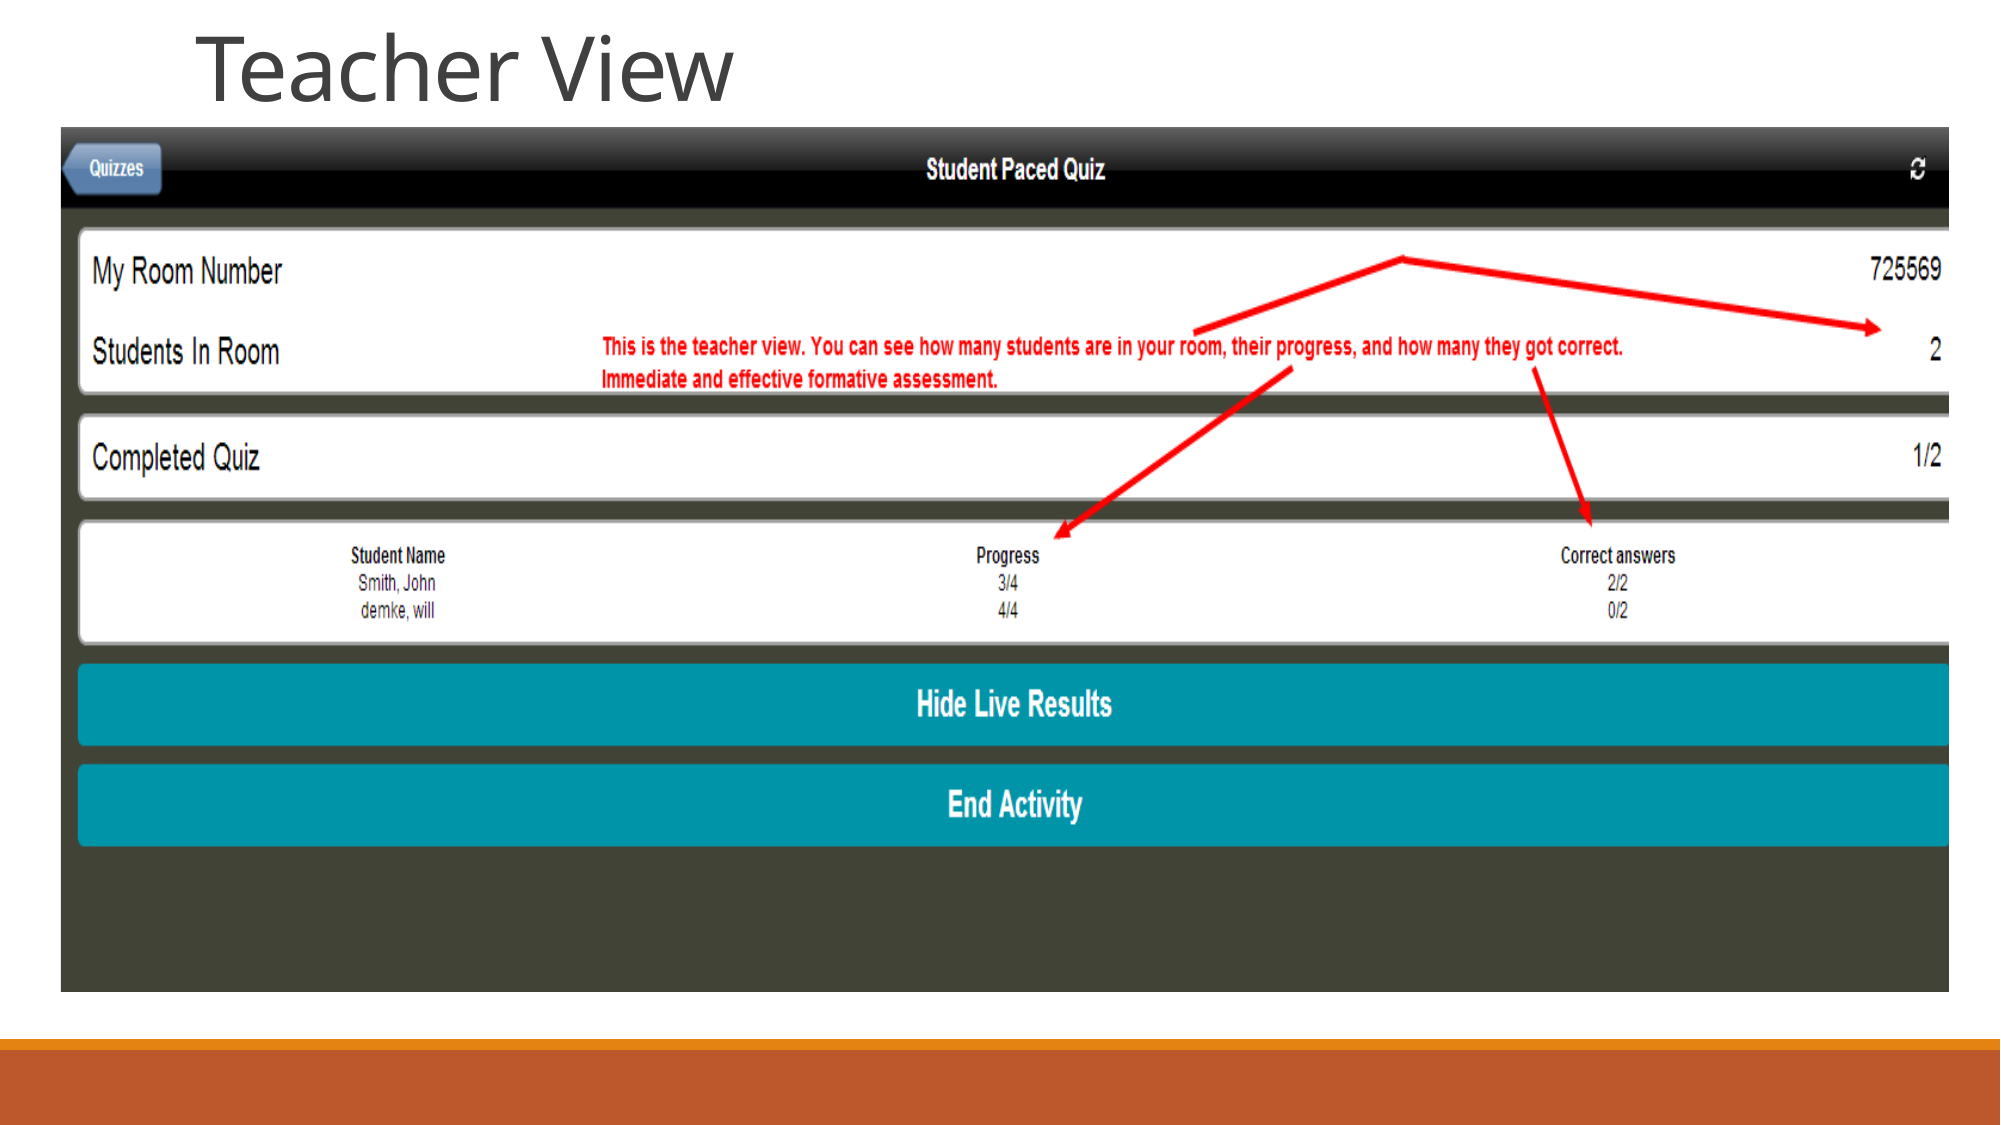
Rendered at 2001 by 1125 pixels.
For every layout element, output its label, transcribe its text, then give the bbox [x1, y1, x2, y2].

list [60, 126, 1950, 993]
title Teacher View [179, 20, 1830, 123]
